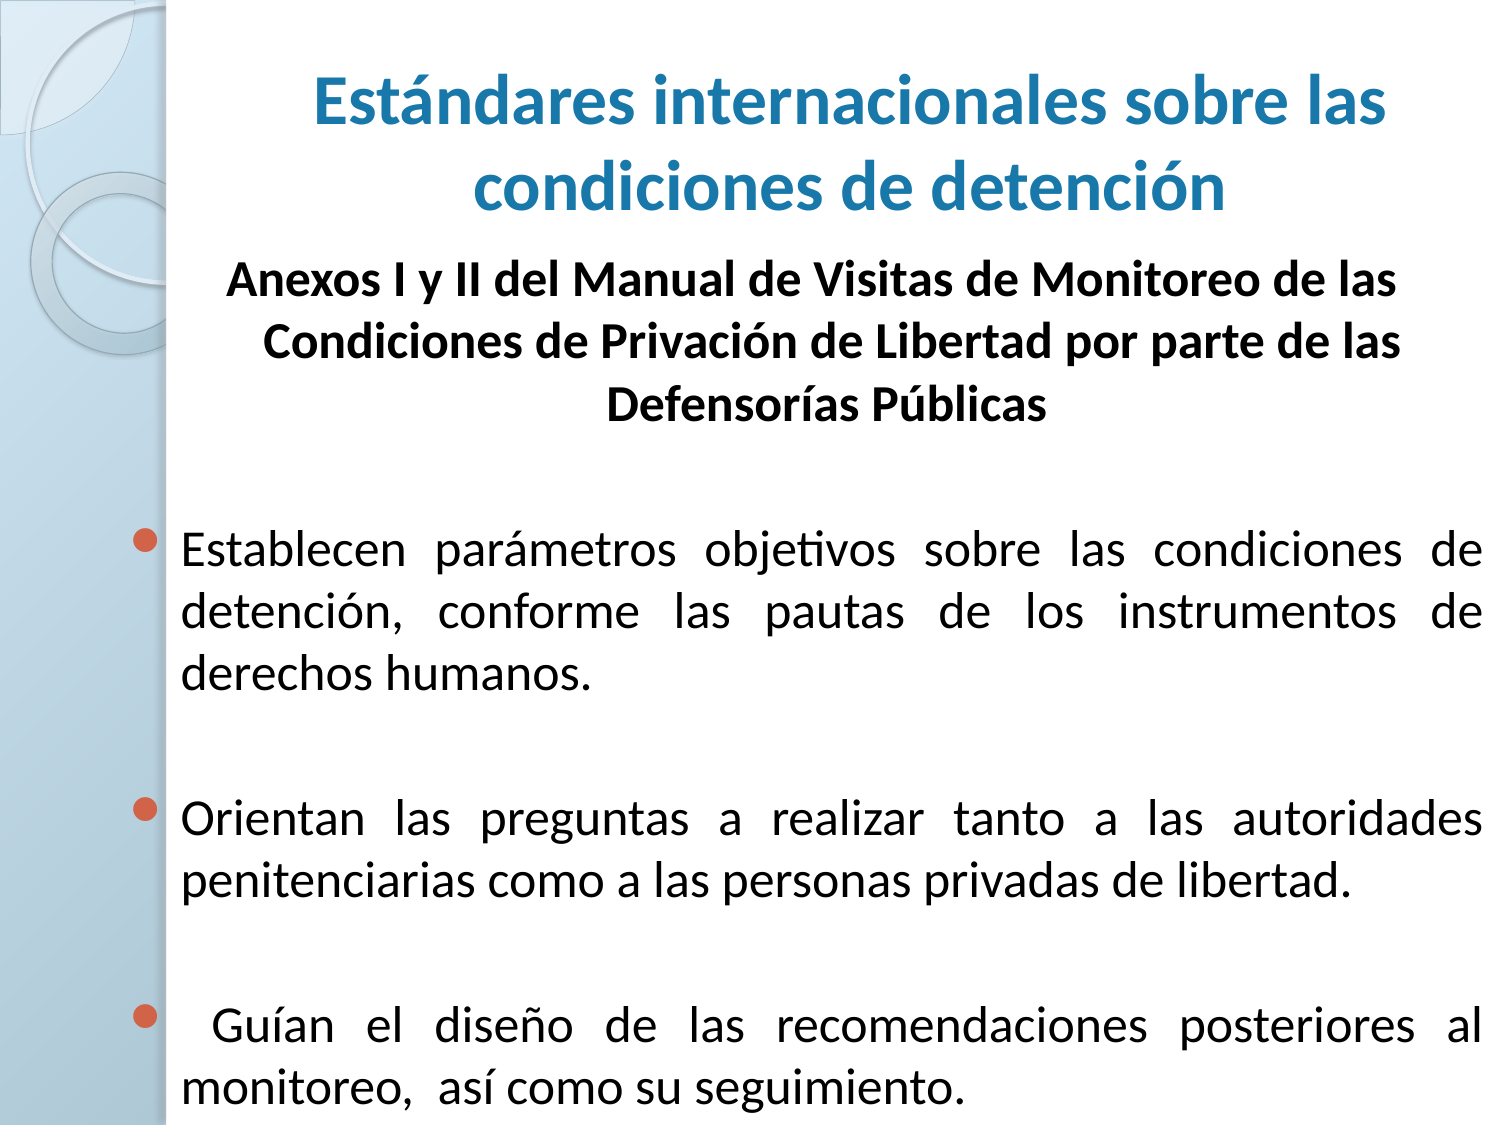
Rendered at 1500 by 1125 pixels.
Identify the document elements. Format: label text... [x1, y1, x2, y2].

list Anexos I y II del Manual de Visitas de Monitoreo de las Condiciones de Privación de Libertad por parte de las Defensorías Públicas Establecen parámetros objetivos sobre las condiciones de detención, conforme las pautas de los instrumentos de derechos humanos. Orientan las preguntas a realizar tanto a las autoridades penitenciarias como a las personas privadas de libertad. Guían el diseño de las recomendaciones posteriores al monitoreo, así como su seguimiento. [112, 237, 1500, 1125]
title Estándares internacionales sobre las condiciones de detención [235, 45, 1466, 233]
